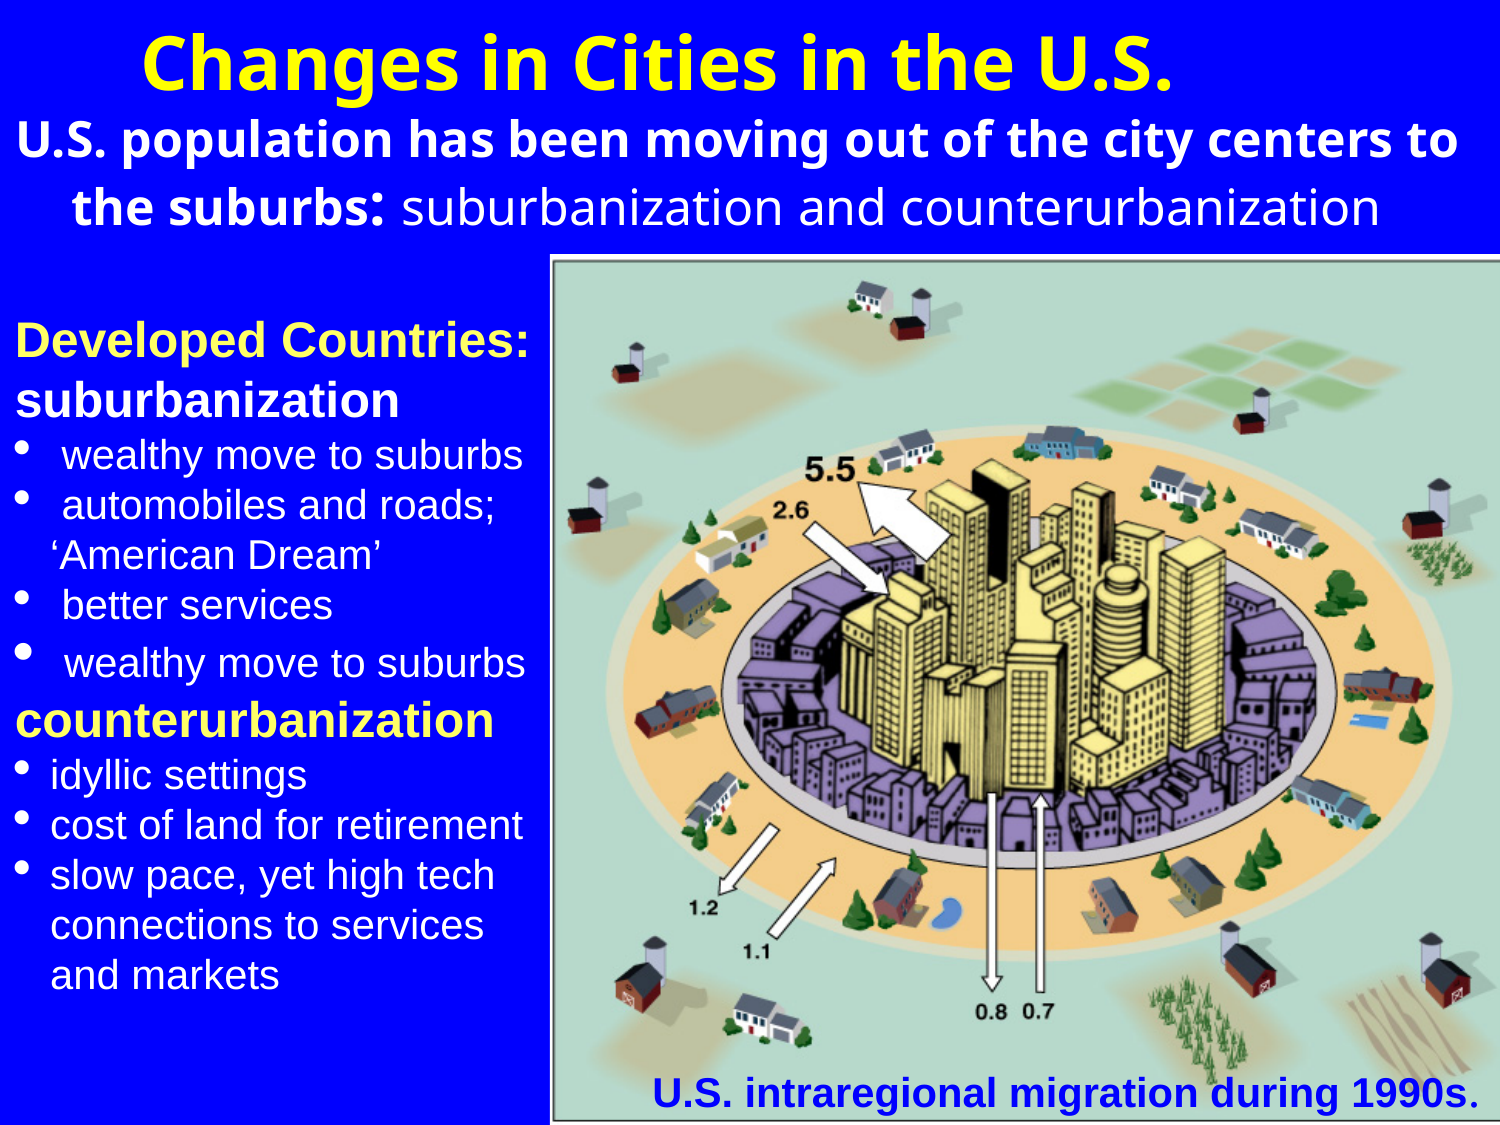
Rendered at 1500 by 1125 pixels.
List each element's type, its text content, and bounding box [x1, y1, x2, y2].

list U.S. population has been moving out of the city centers to the suburbs: suburbanization and counterurbanization [0, 99, 1500, 288]
text_box Developed Countries: suburbanization wealthy move to suburbs automobiles and roads; ‘American Dream’ better services wealthy move to suburbs counterurbanization idyllic settings cost of land for retirement slow pace, yet high tech connections to services and markets [0, 299, 544, 1005]
picture [549, 254, 1500, 1125]
title Changes in Cities in the U.S. [124, 0, 1401, 99]
